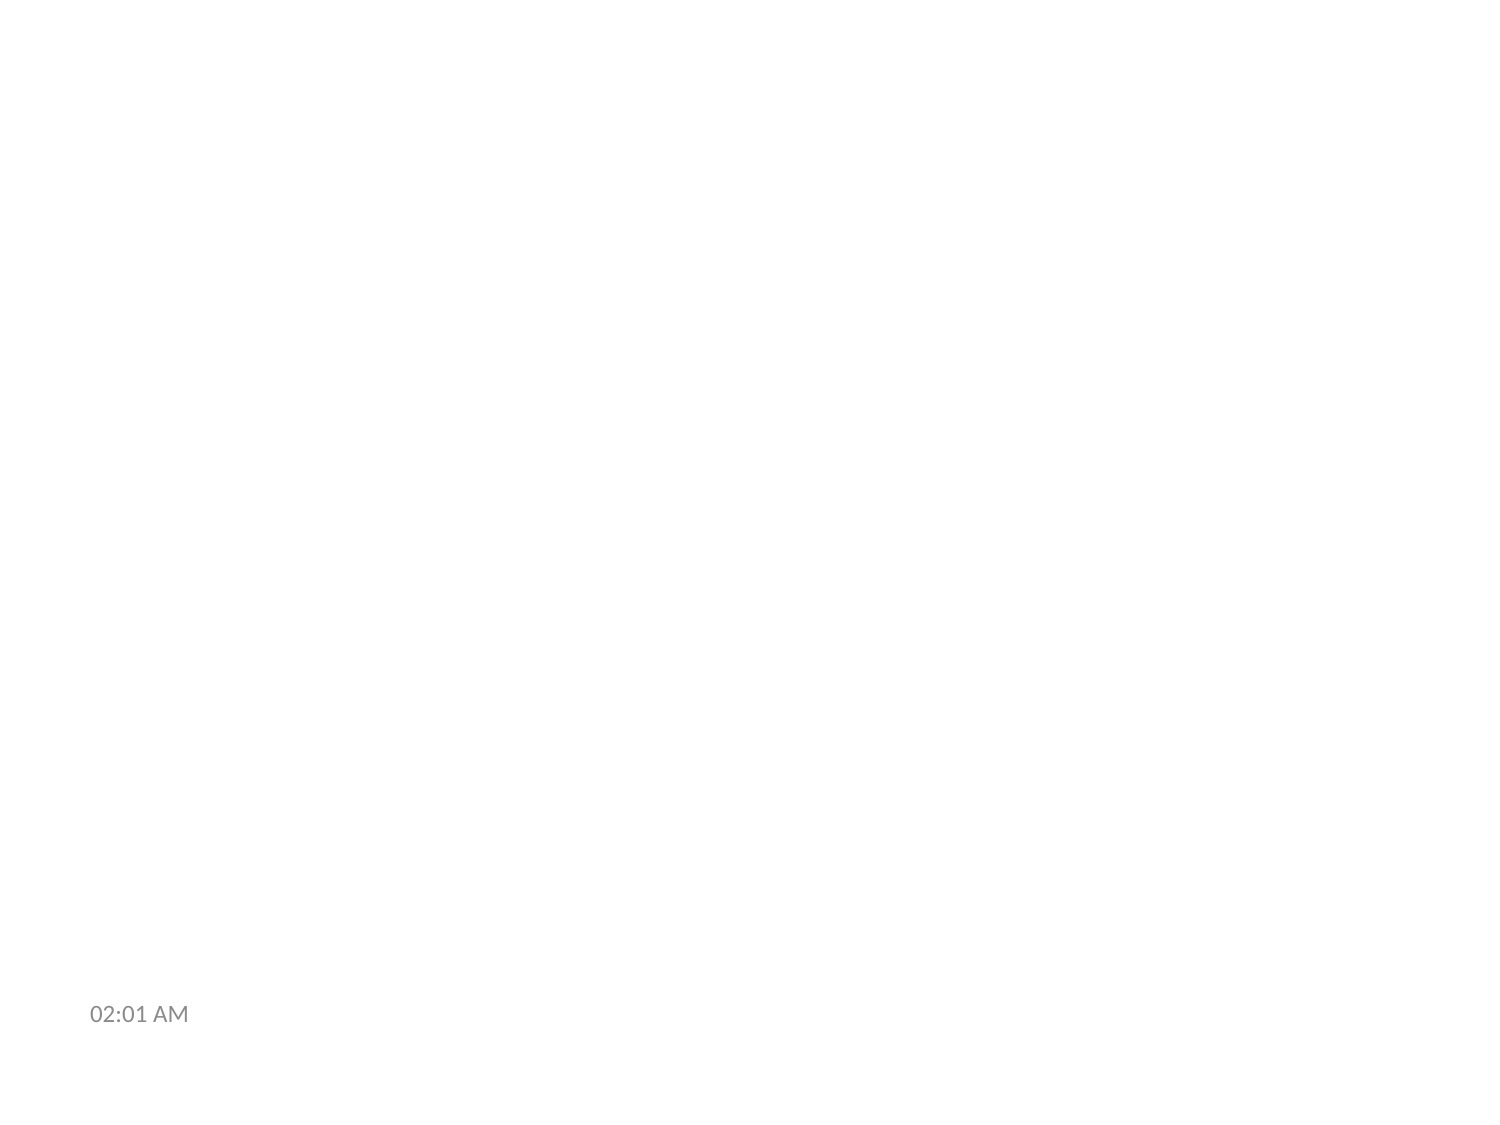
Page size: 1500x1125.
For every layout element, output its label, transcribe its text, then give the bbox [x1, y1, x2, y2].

text_box 3:35 PM [75, 982, 425, 1043]
